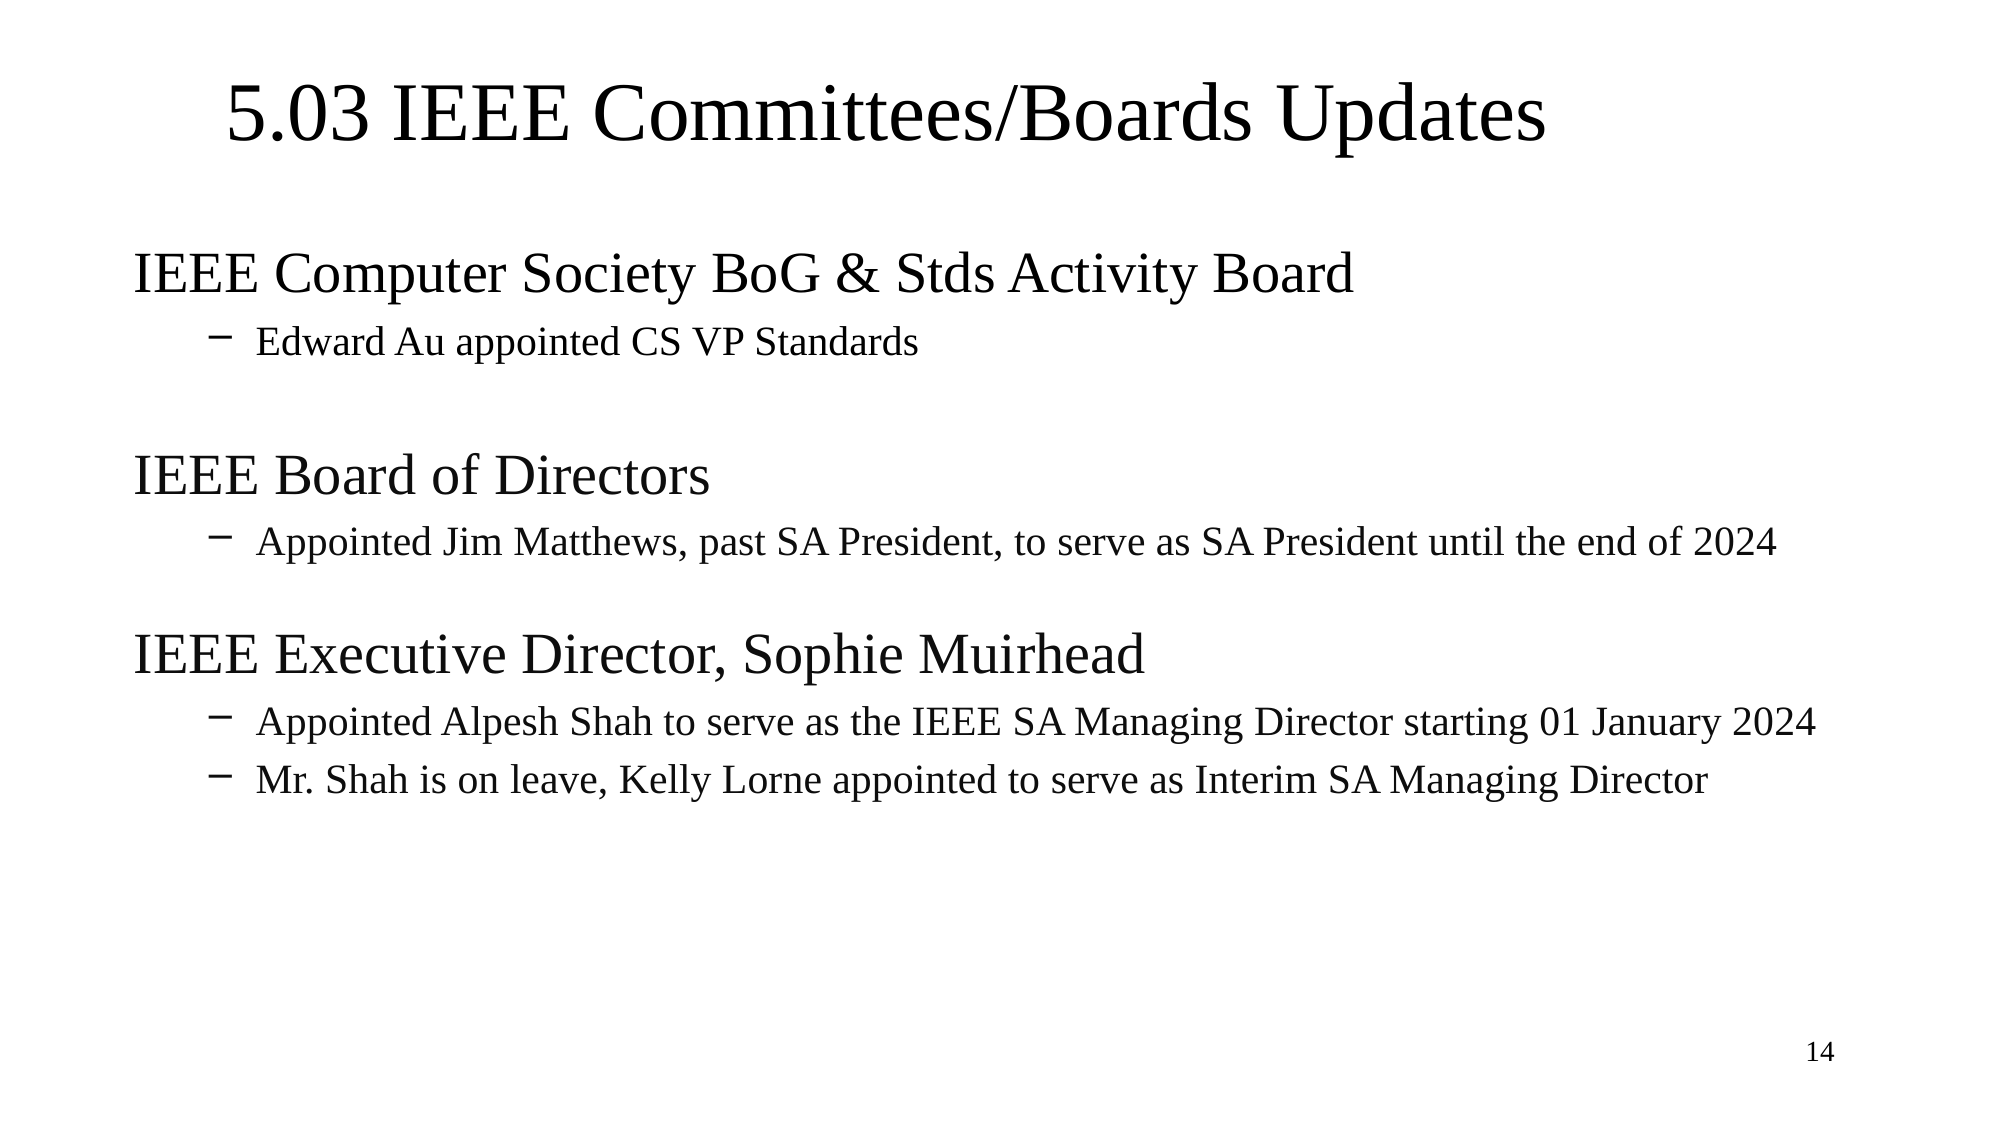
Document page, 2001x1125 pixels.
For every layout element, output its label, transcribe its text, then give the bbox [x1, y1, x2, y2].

title 5.03 IEEE Committees/Boards Updates [149, 49, 1626, 238]
list IEEE Computer Society BoG & Stds Activity Board Edward Au appointed CS VP Standards IEEE Board of Directors Appointed Jim Matthews, past SA President, to serve as SA President until the end of 2024 IEEE Executive Director, Sophie Muirhead Appointed Alpesh Shah to serve as the IEEE SA Managing Director starting 01 January 2024 Mr. Shah is on leave, Kelly Lorne appointed to serve as Interim SA Managing Director [118, 174, 1882, 1026]
slide_number 14 [1433, 1024, 1851, 1101]
